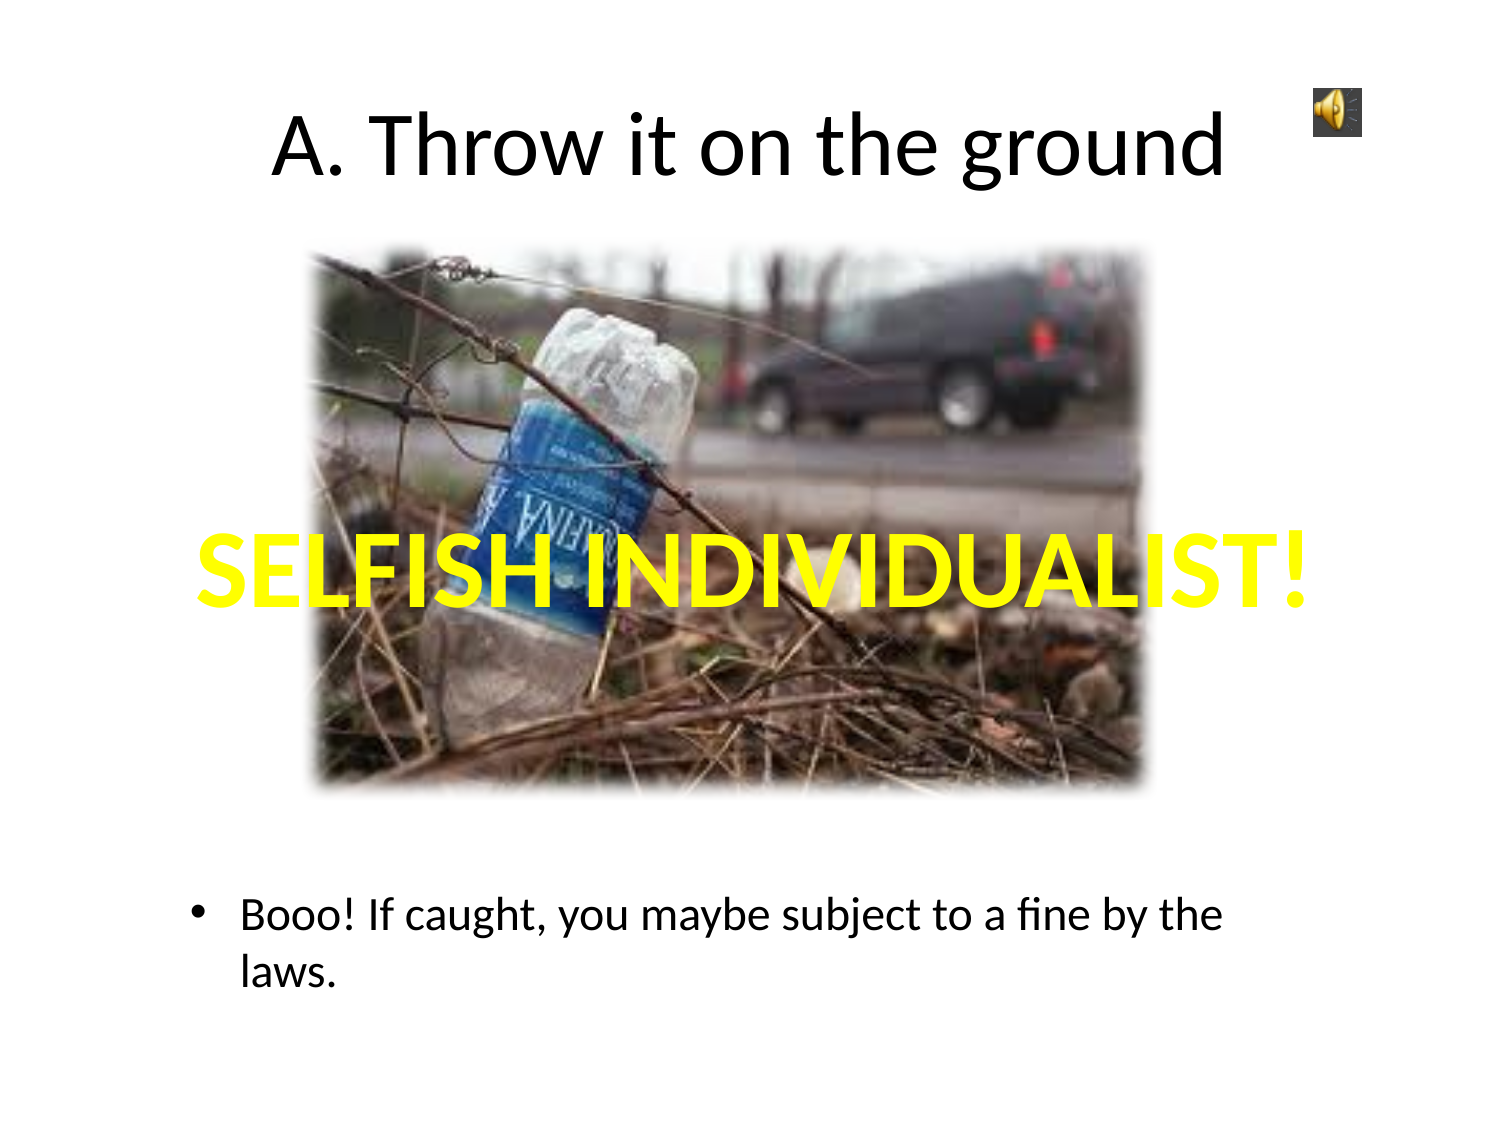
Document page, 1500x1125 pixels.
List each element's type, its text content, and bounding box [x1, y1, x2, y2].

picture [1312, 87, 1363, 138]
text_box SELFISH INDIVIDUALIST! [180, 487, 294, 638]
text_box SELFISH INDIVIDUALIST! [1162, 487, 1331, 638]
title A. Throw it on the ground [75, 45, 1425, 233]
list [299, 237, 1158, 802]
list Booo! If caught, you maybe subject to a fine by the laws. [174, 875, 1288, 1005]
